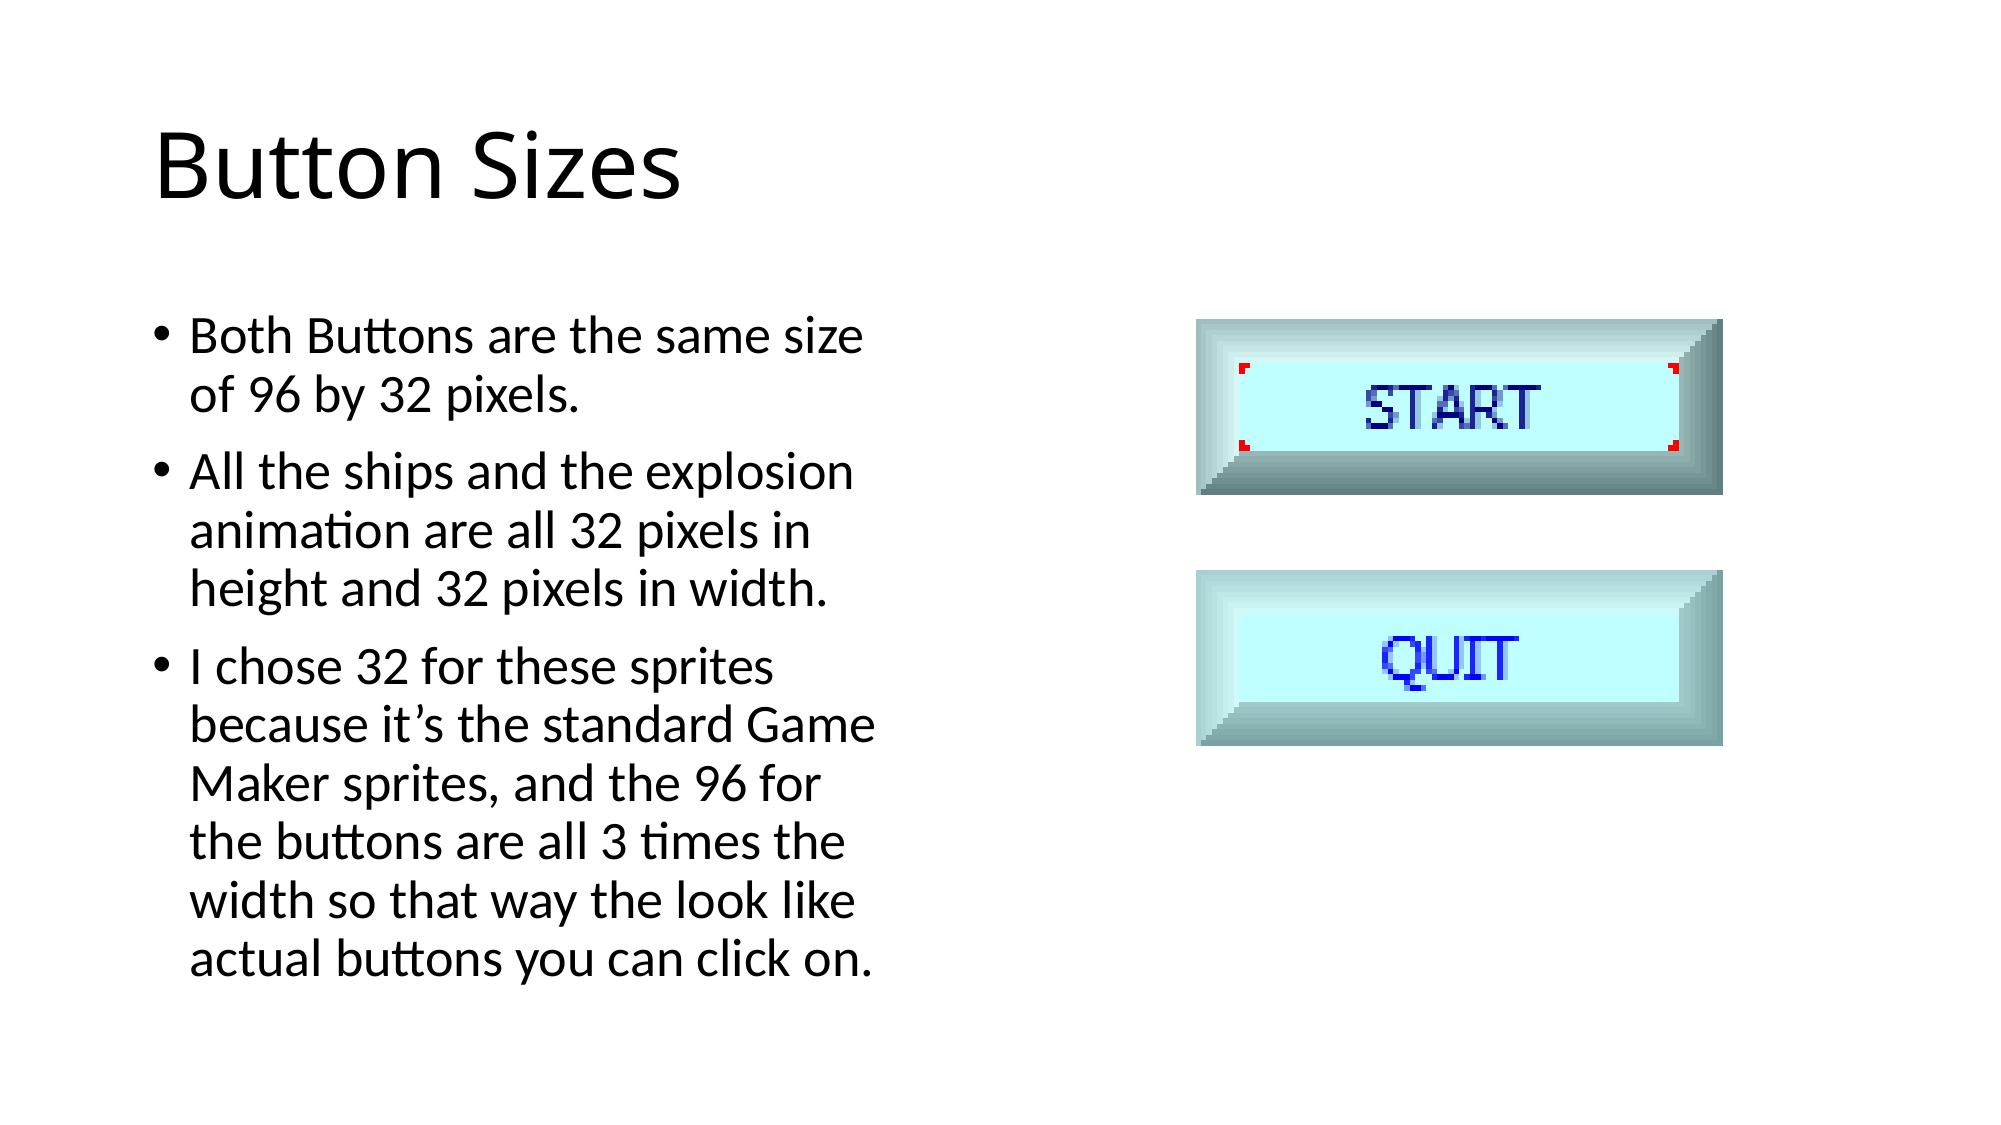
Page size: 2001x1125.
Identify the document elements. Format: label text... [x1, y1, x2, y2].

title Button Sizes [137, 59, 1863, 278]
picture [1196, 319, 1723, 495]
list Both Buttons are the same size of 96 by 32 pixels. All the ships and the explosion animation are all 32 pixels in height and 32 pixels in width. I chose 32 for these sprites because it’s the standard Game Maker sprites, and the 96 for the buttons are all 3 times the width so that way the look like actual buttons you can click on. [137, 299, 902, 1014]
picture [1196, 570, 1723, 746]
